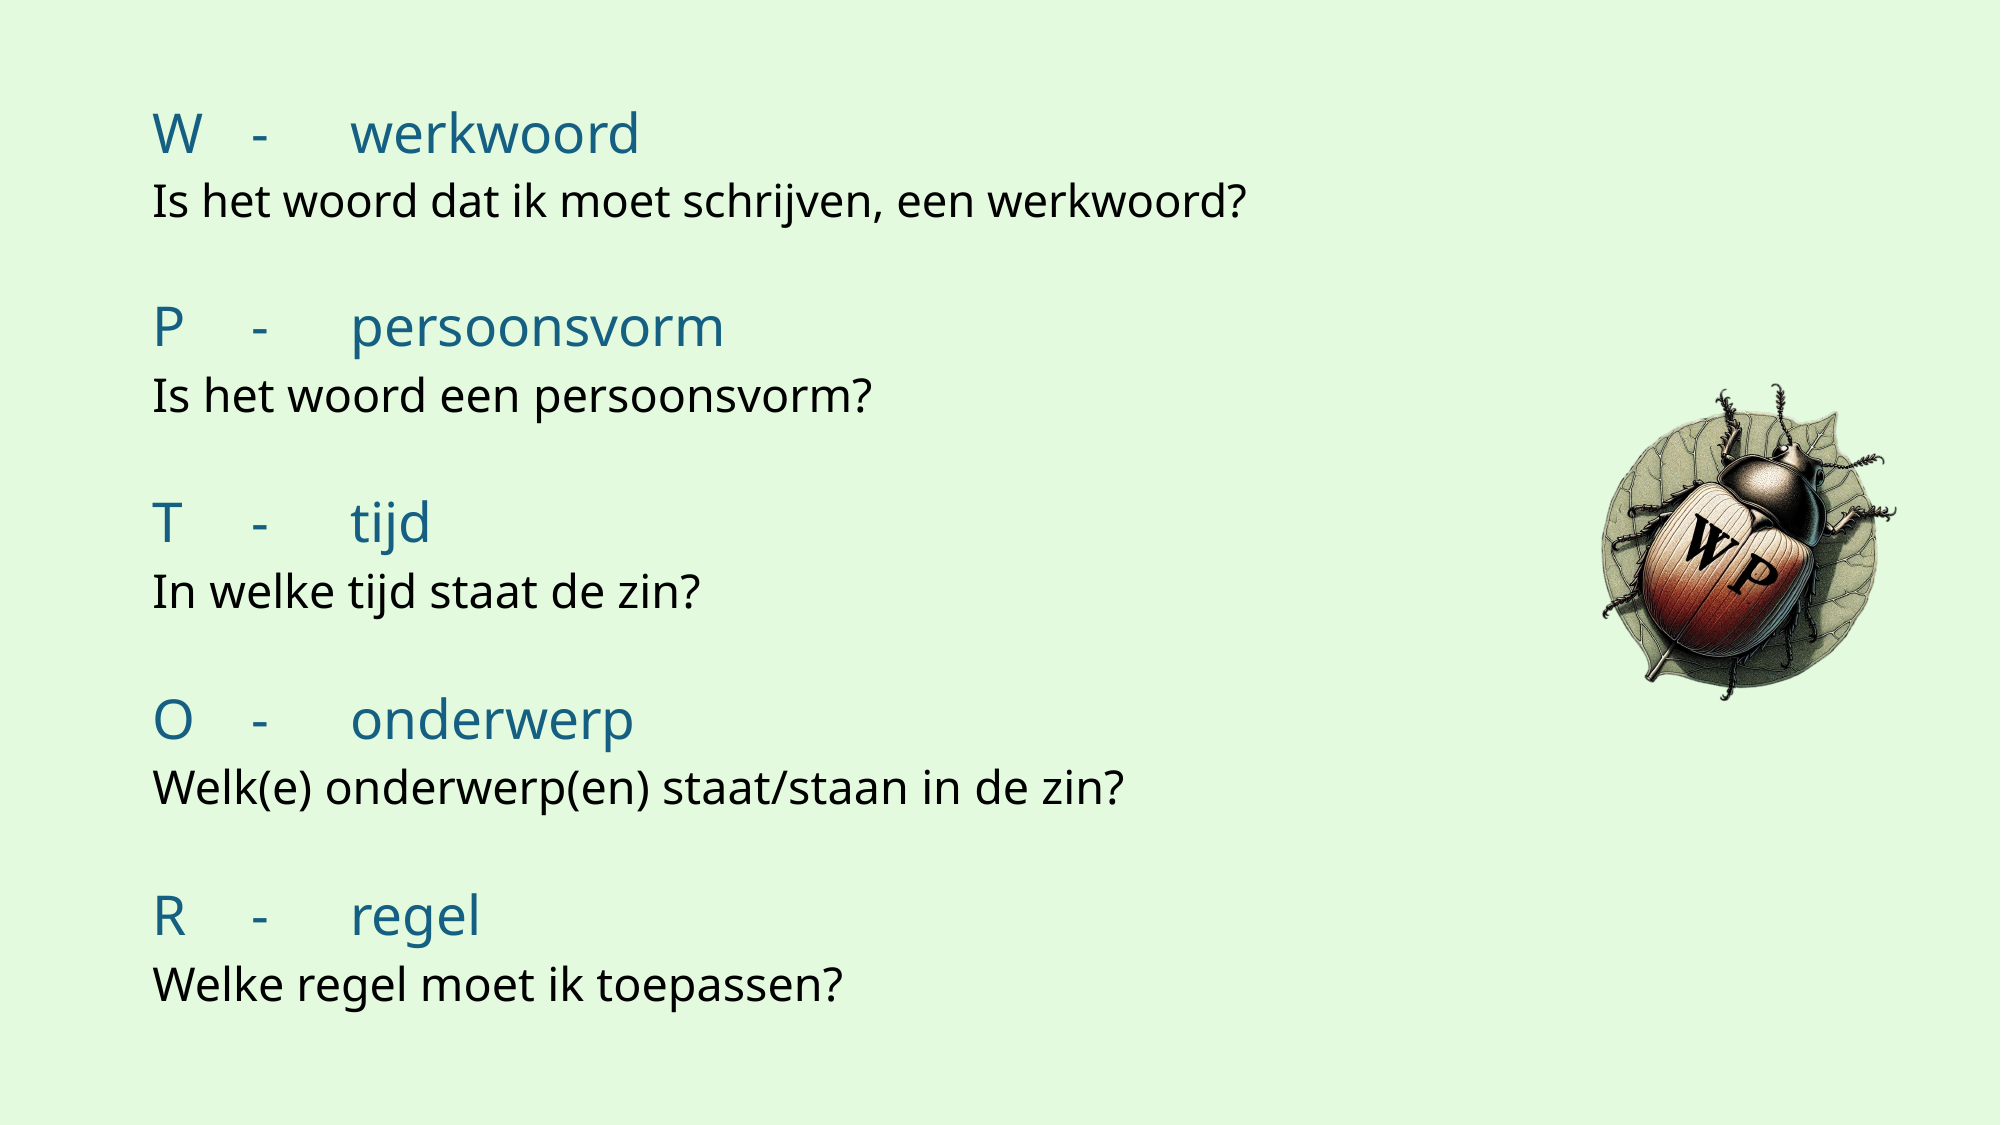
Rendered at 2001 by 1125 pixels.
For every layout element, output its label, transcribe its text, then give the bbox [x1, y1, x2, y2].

list W - werkwoord Is het woord dat ik moet schrijven, een werkwoord? P - persoonsvorm Is het woord een persoonsvorm? T - tijd In welke tijd staat de zin? O - onderwerp Welk(e) onderwerp(en) staat/staan in de zin? R - regel Welke regel moet ik toepassen? [137, 98, 1863, 1027]
picture [1500, 303, 1987, 789]
